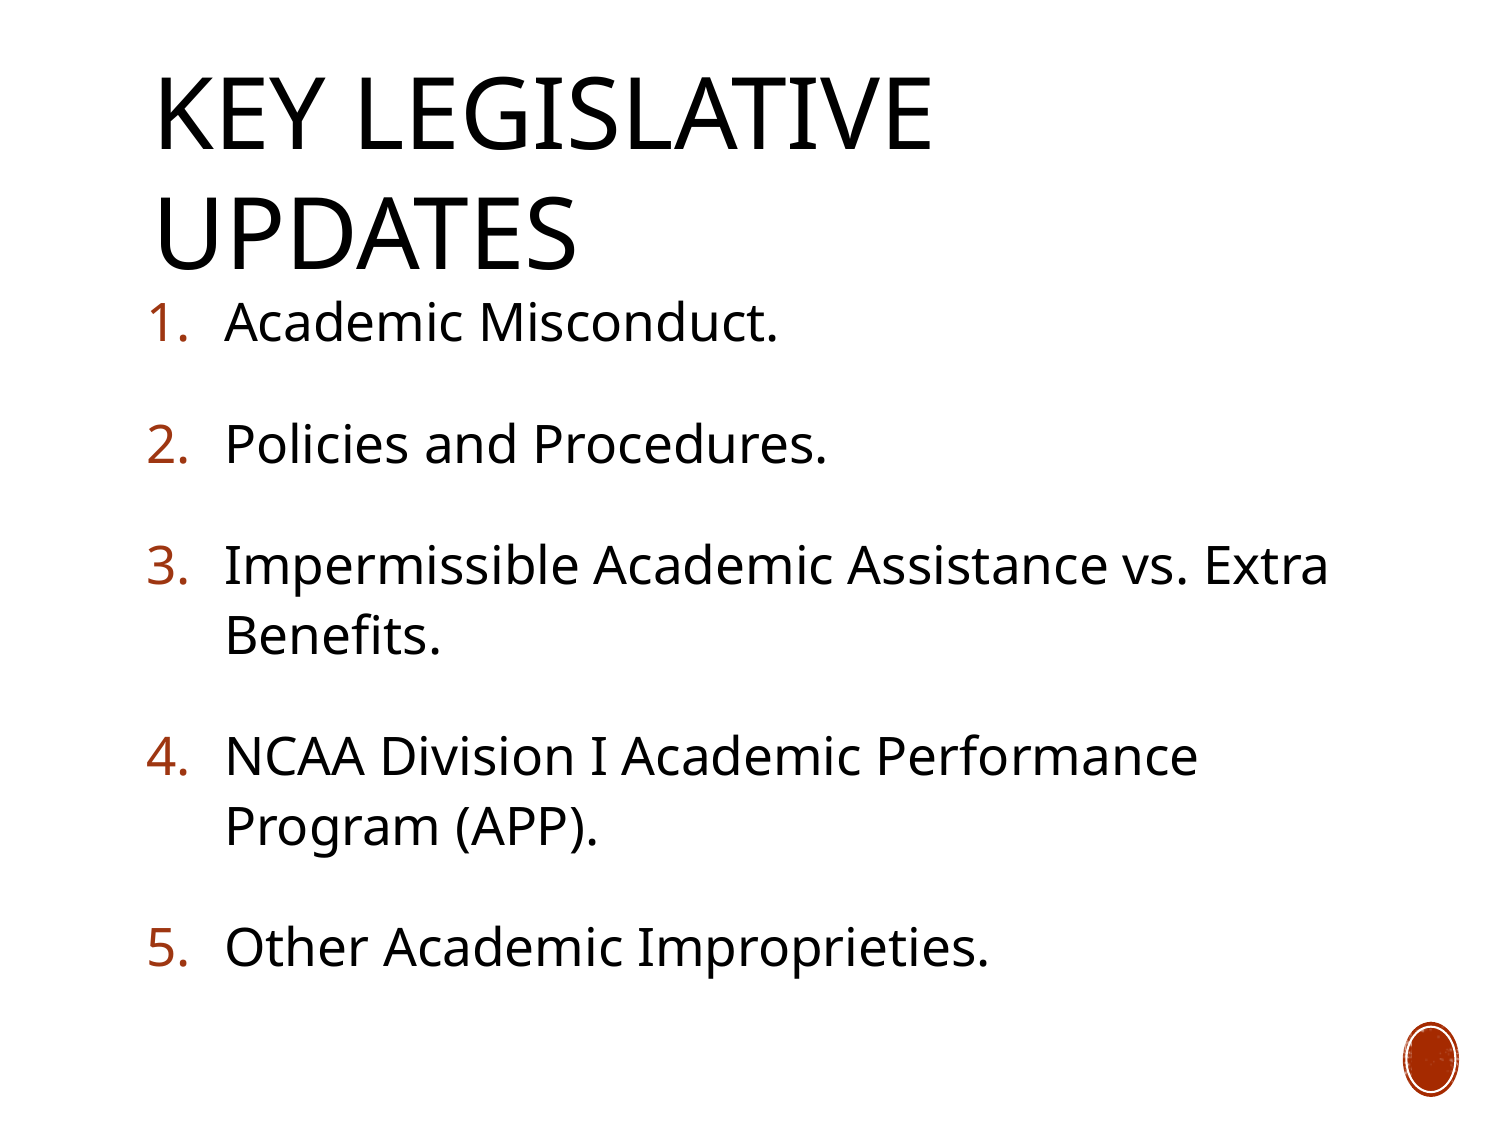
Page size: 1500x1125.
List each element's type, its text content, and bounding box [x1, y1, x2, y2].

list Academic Misconduct. Policies and Procedures. Impermissible Academic Assistance vs. Extra Benefits. NCAA Division I Academic Performance Program (APP). Other Academic Improprieties. [131, 275, 1370, 988]
title Key legislative Updates [137, 37, 1375, 302]
